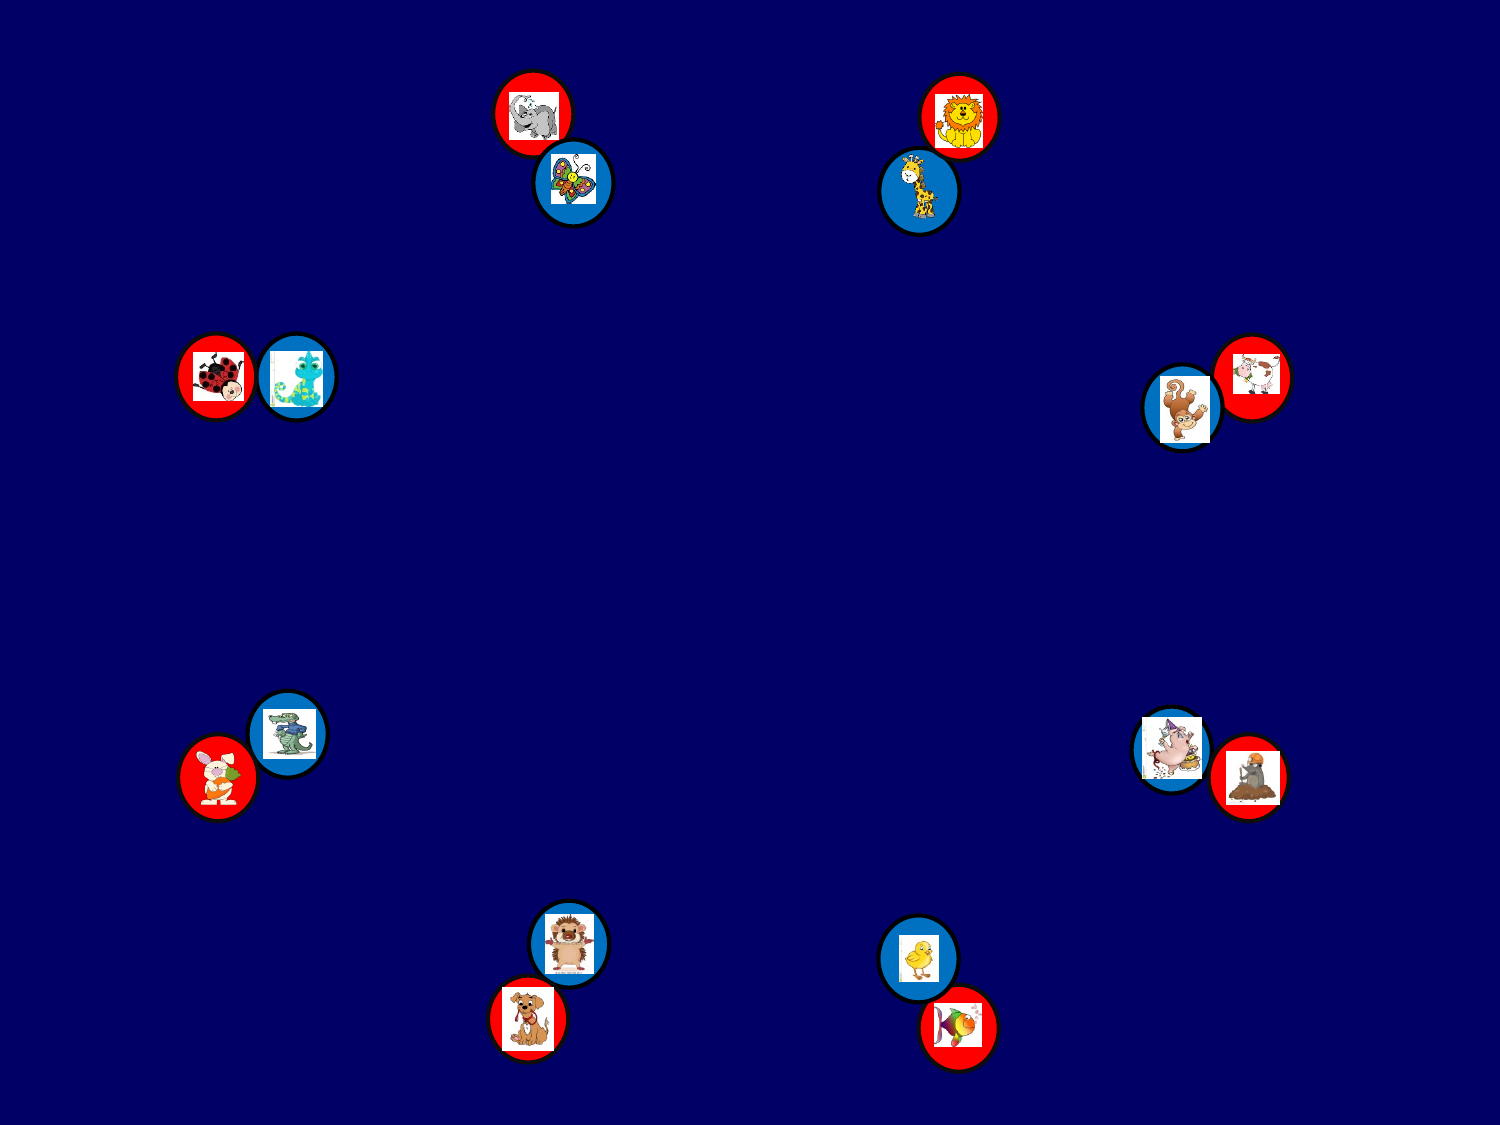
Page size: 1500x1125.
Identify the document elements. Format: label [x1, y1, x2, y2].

text_box [175, 333, 337, 421]
text_box [1142, 334, 1293, 452]
text_box [487, 900, 610, 1063]
text_box [1131, 706, 1290, 822]
text_box [878, 73, 1000, 236]
text_box [492, 70, 614, 227]
text_box [878, 915, 1000, 1073]
text_box [177, 690, 329, 822]
